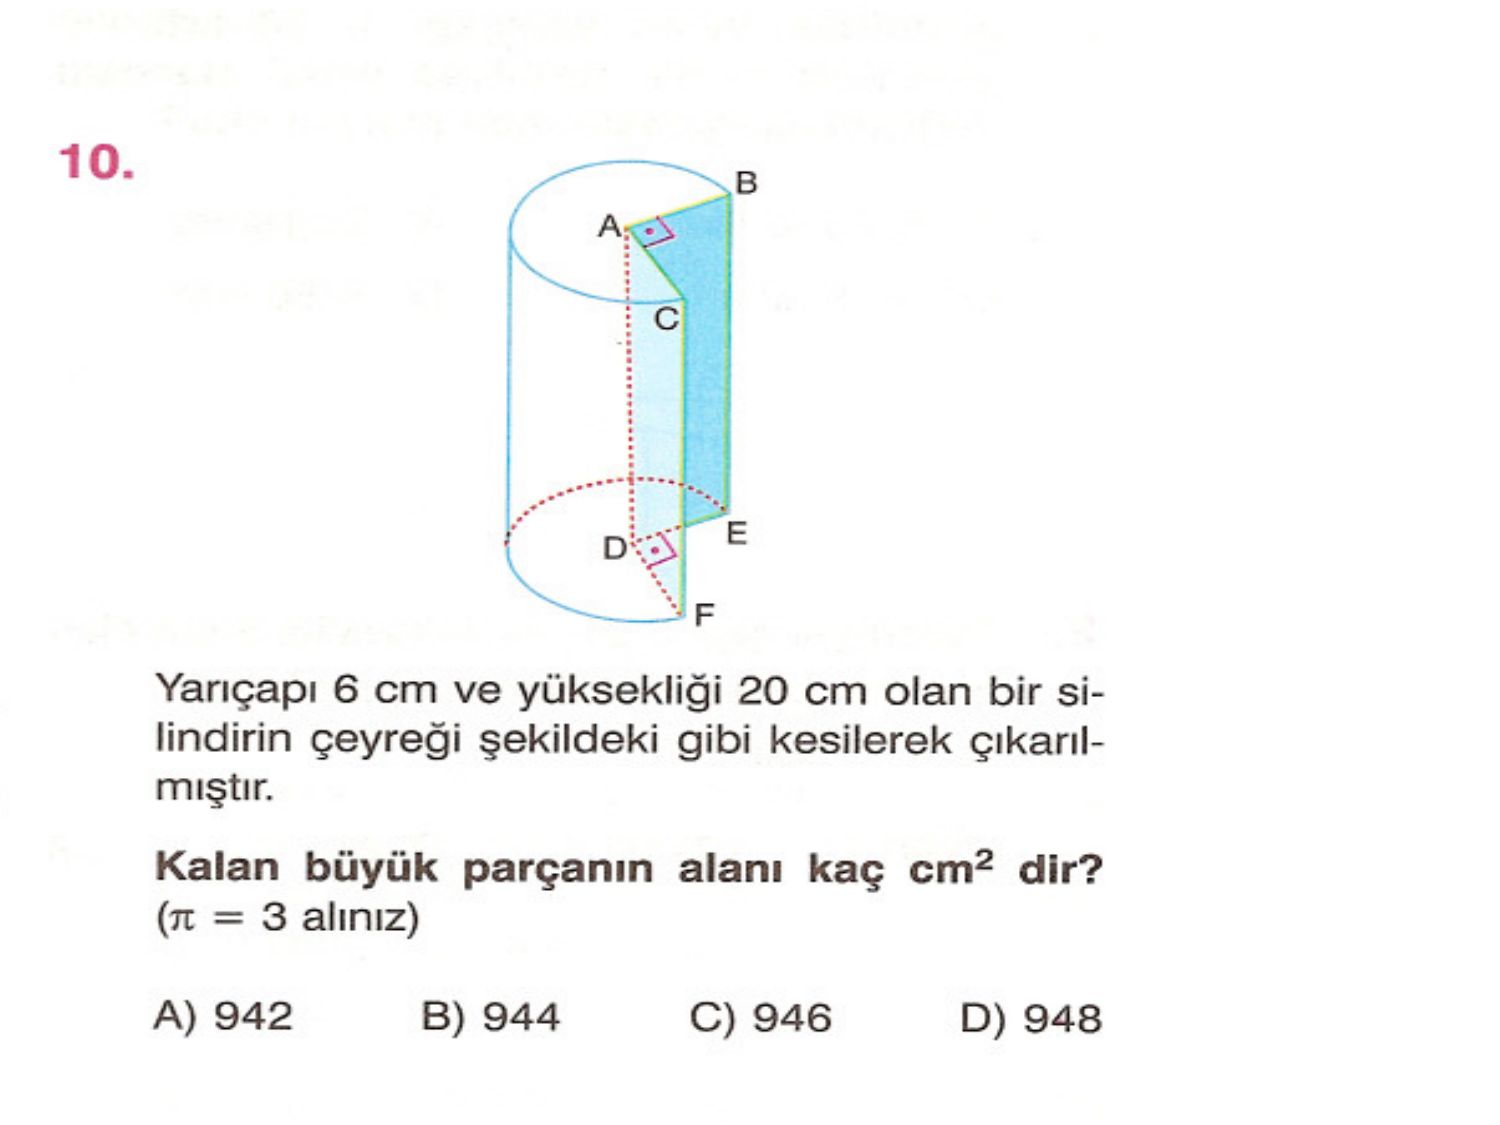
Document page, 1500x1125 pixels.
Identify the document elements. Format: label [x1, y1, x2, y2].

picture [0, 0, 1141, 1125]
